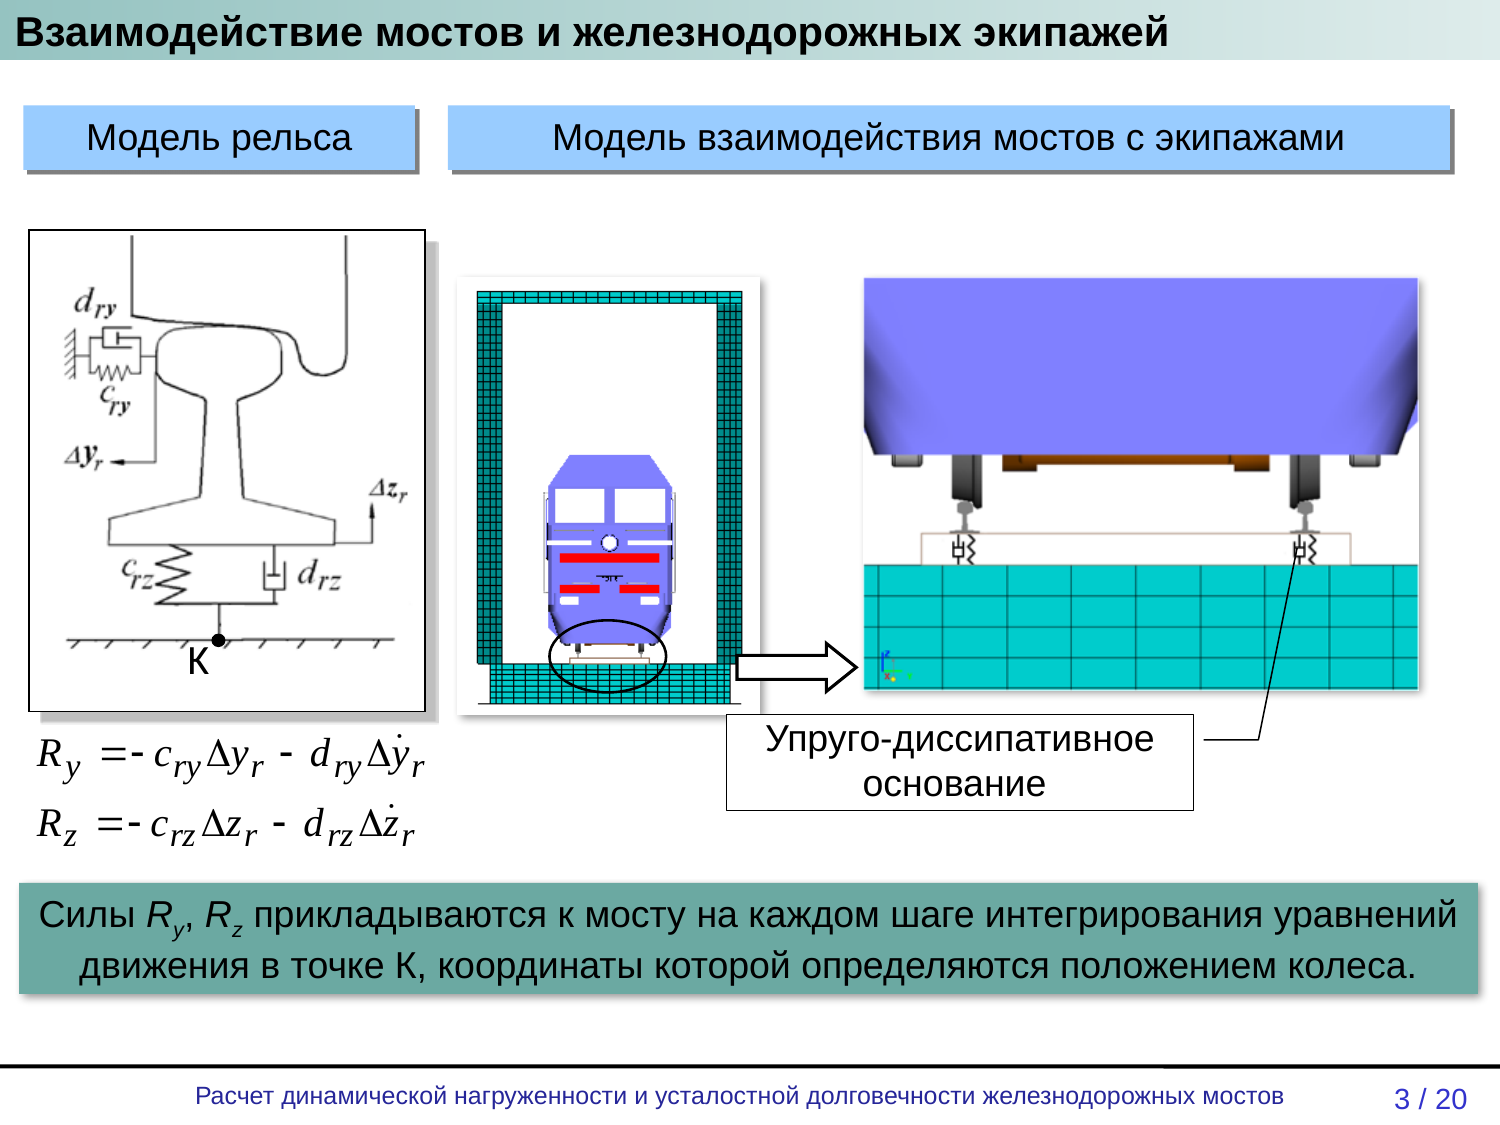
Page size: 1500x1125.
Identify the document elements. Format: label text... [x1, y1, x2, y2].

text_box Взаимодействие мостов и железнодорожных экипажей [0, 1, 1500, 60]
text_box [803, 643, 857, 692]
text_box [187, 632, 228, 673]
text_box Силы Ry, Rz прикладываются к мосту на каждом шаге интегрирования уравнений движения в точке К, координаты которой определяются положением колеса. [19, 882, 1478, 994]
text_box Модель взаимодействия мостов с экипажами [447, 105, 1450, 170]
text_box [29, 230, 425, 712]
picture [34, 234, 414, 696]
text_box Упруго-диссипативное основание [726, 714, 1194, 811]
text_box Модель рельса [23, 105, 415, 170]
picture [863, 276, 1419, 691]
picture [29, 726, 435, 856]
picture [456, 276, 761, 715]
